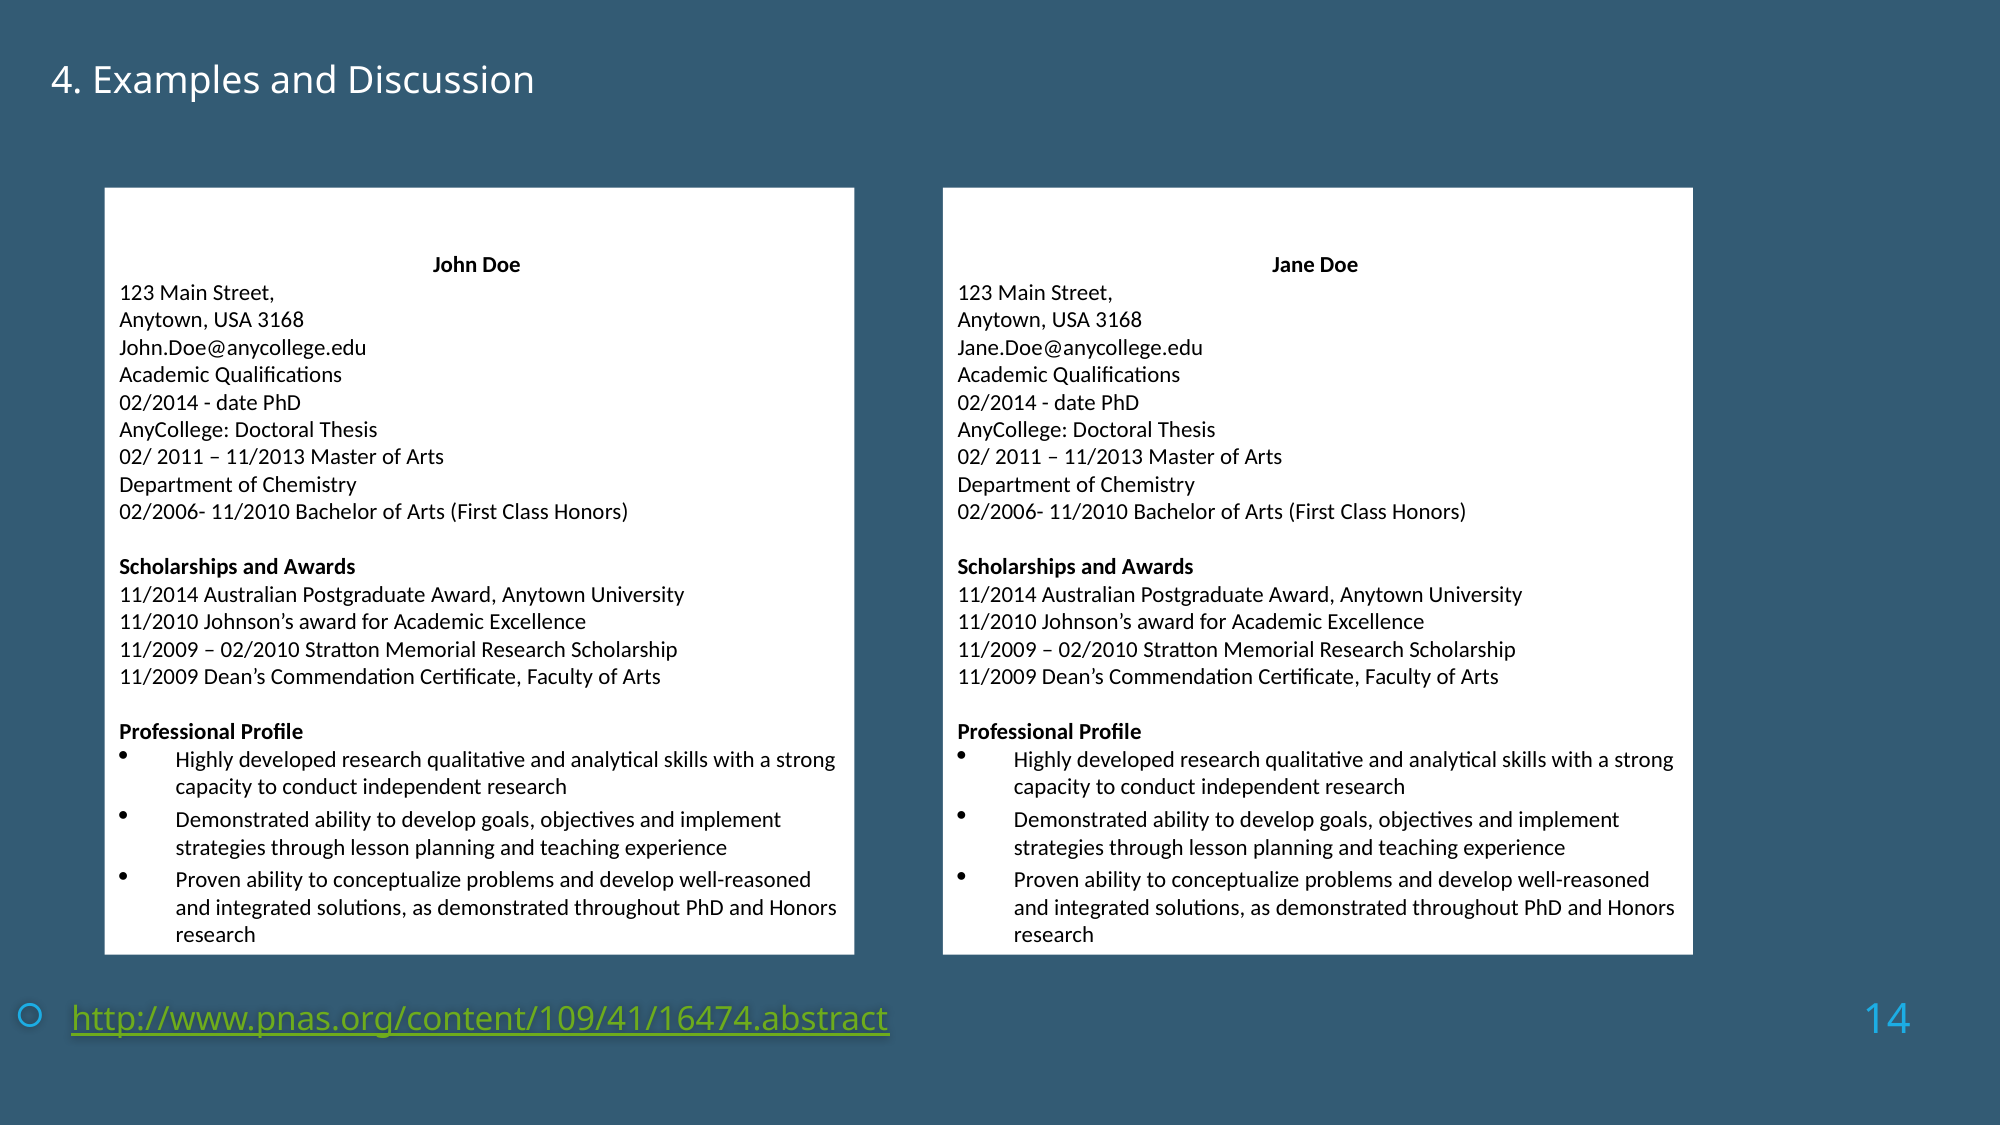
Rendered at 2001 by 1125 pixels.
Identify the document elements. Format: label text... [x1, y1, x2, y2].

text_box Jane Doe 123 Main Street, Anytown, USA 3168 Jane.Doe@anycollege.edu Academic Qualifications 02/2014 - date PhD AnyCollege: Doctoral Thesis 02/ 2011 – 11/2013 Master of Arts Department of Chemistry 02/2006- 11/2010 Bachelor of Arts (First Class Honors) Scholarships and Awards 11/2014 Australian Postgraduate Award, Anytown University 11/2010 Johnson’s award for Academic Excellence 11/2009 – 02/2010 Stratton Memorial Research Scholarship 11/2009 Dean’s Commendation Certificate, Faculty of Arts Professional Profile Highly developed research qualitative and analytical skills with a strong capacity to conduct independent research Demonstrated ability to develop goals, objectives and implement strategies through lesson planning and teaching experience Proven ability to conceptualize problems and develop well-reasoned and integrated solutions, as demonstrated throughout PhD and Honors research [942, 187, 1693, 955]
slide_number 14 [1751, 970, 1926, 1051]
text_box 4. Examples and Discussion [36, 49, 1308, 109]
list http://www.pnas.org/content/109/41/16474.abstract [0, 931, 1018, 1108]
text_box John Doe 123 Main Street, Anytown, USA 3168 John.Doe@anycollege.edu Academic Qualifications 02/2014 - date PhD AnyCollege: Doctoral Thesis 02/ 2011 – 11/2013 Master of Arts Department of Chemistry 02/2006- 11/2010 Bachelor of Arts (First Class Honors) Scholarships and Awards 11/2014 Australian Postgraduate Award, Anytown University 11/2010 Johnson’s award for Academic Excellence 11/2009 – 02/2010 Stratton Memorial Research Scholarship 11/2009 Dean’s Commendation Certificate, Faculty of Arts Professional Profile Highly developed research qualitative and analytical skills with a strong capacity to conduct independent research Demonstrated ability to develop goals, objectives and implement strategies through lesson planning and teaching experience Proven ability to conceptualize problems and develop well-reasoned and integrated solutions, as demonstrated throughout PhD and Honors research [104, 187, 855, 955]
